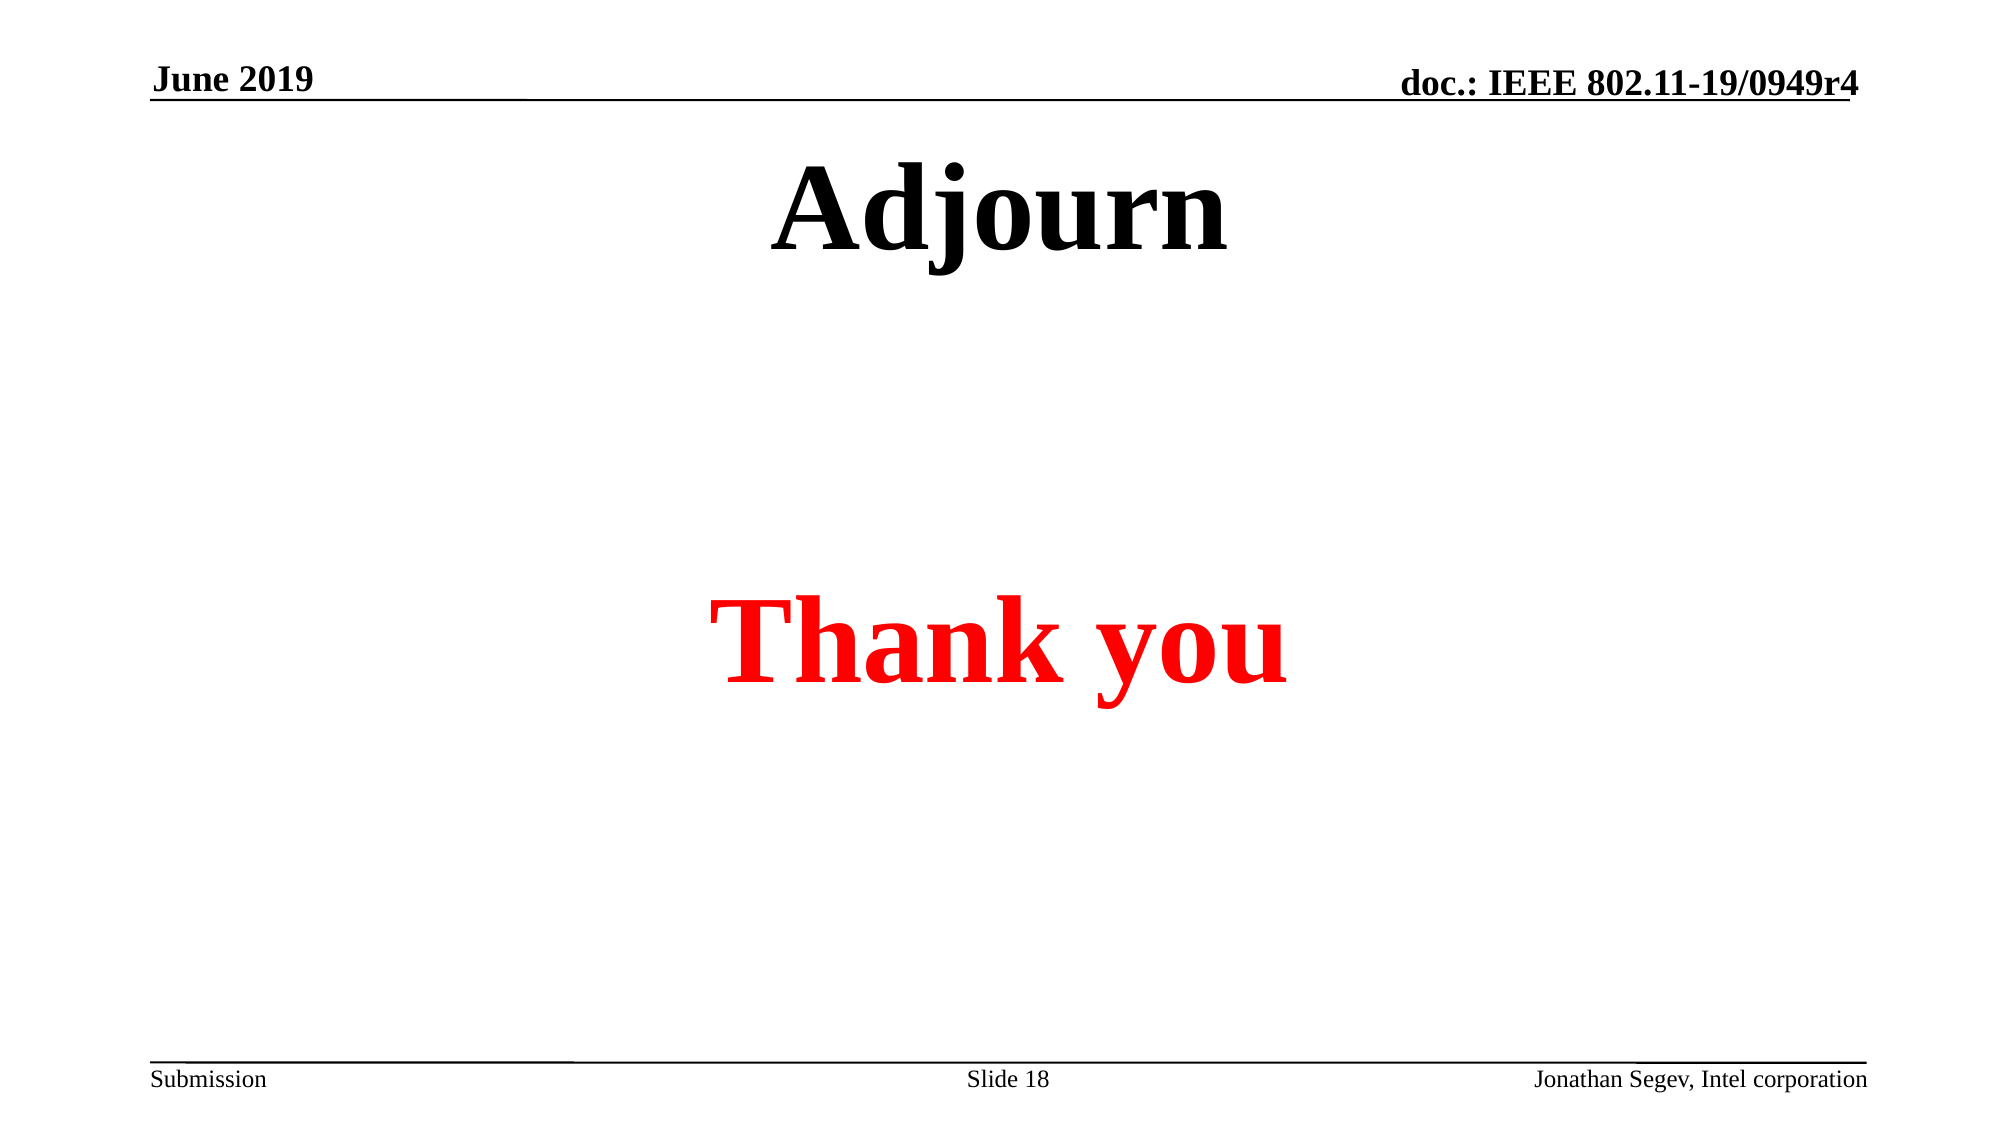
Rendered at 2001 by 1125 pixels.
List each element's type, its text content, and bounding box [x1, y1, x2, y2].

list Thank you [149, 324, 1850, 1000]
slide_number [152, 54, 563, 100]
title Adjourn [149, 112, 1850, 288]
footer Jonathan Segev, Intel corporation [1171, 1061, 1869, 1093]
slide_number Slide 18 [950, 1061, 1067, 1123]
